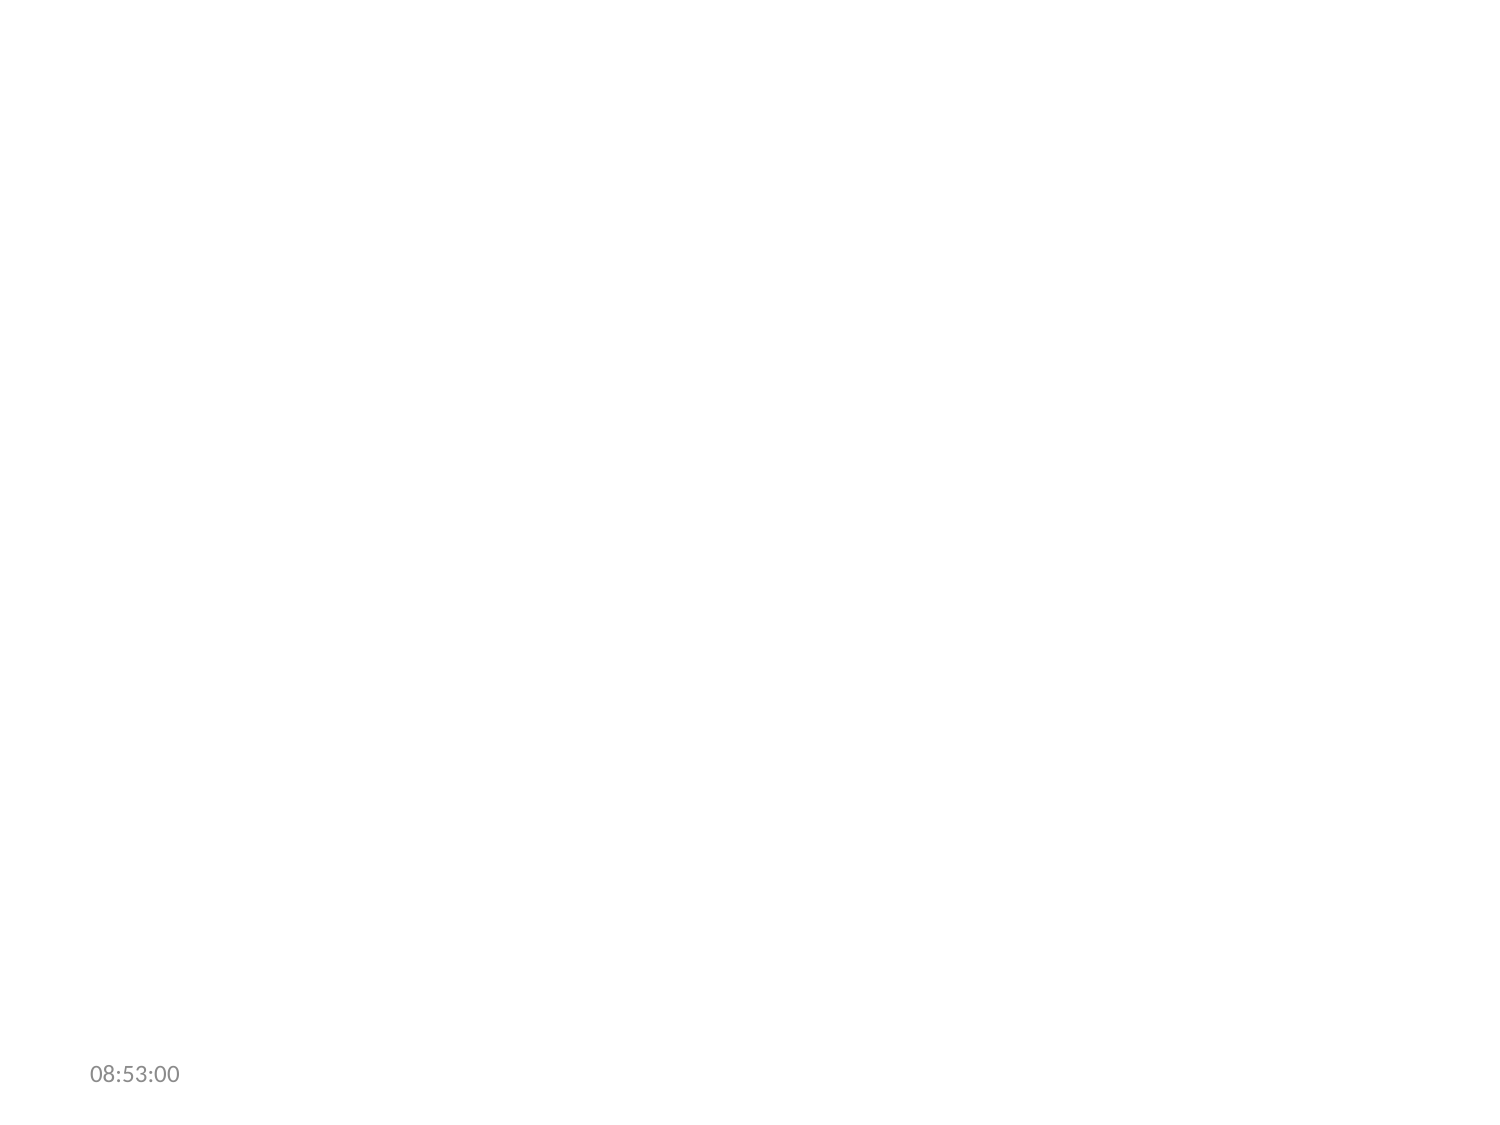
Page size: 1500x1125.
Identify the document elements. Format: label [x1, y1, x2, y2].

slide_number [75, 1042, 425, 1103]
